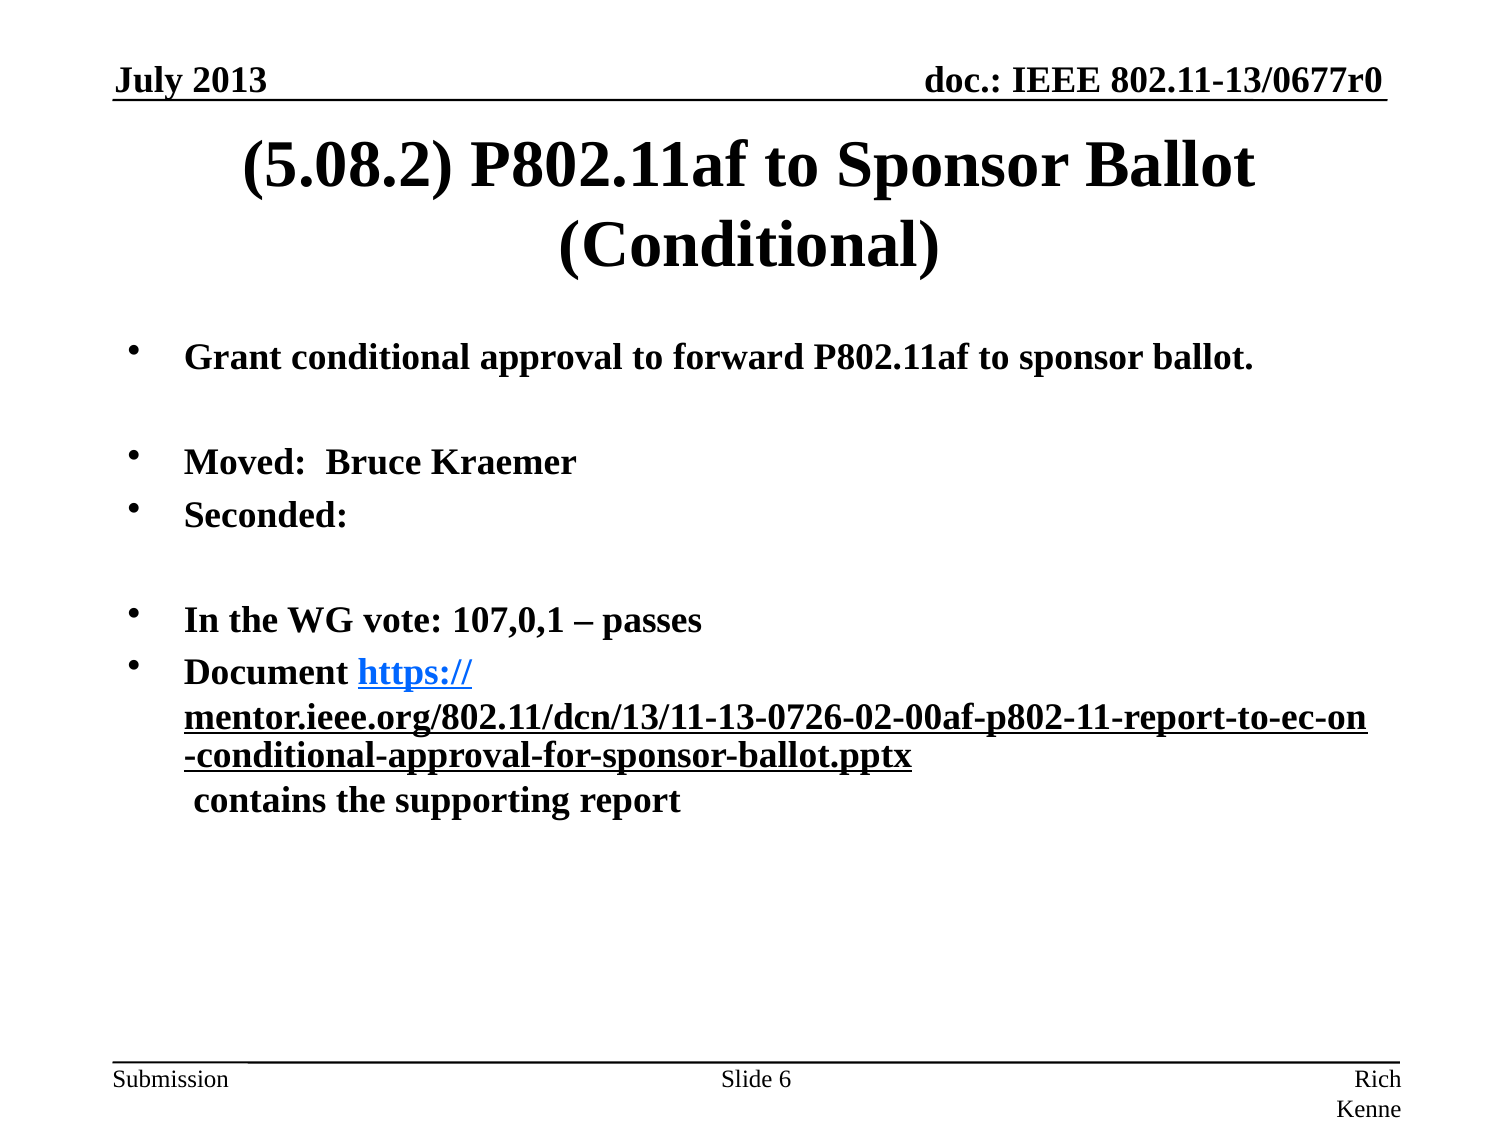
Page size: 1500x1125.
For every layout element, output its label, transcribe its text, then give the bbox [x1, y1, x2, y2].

slide_number Slide 6 [712, 1061, 800, 1093]
list Grant conditional approval to forward P802.11af to sponsor ballot. Moved: Bruce Kraemer Seconded: In the WG vote: 107,0,1 – passes Document https://mentor.ieee.org/802.11/dcn/13/11-13-0726-02-00af-p802-11-report-to-ec-on-conditional-approval-for-sponsor-ballot.pptx contains the supporting report [112, 324, 1388, 1000]
title (5.08.2) P802.11af to Sponsor Ballot (Conditional) [112, 112, 1388, 288]
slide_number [114, 54, 374, 101]
footer Rich Kennedy, BlackBerry [1324, 1061, 1402, 1093]
